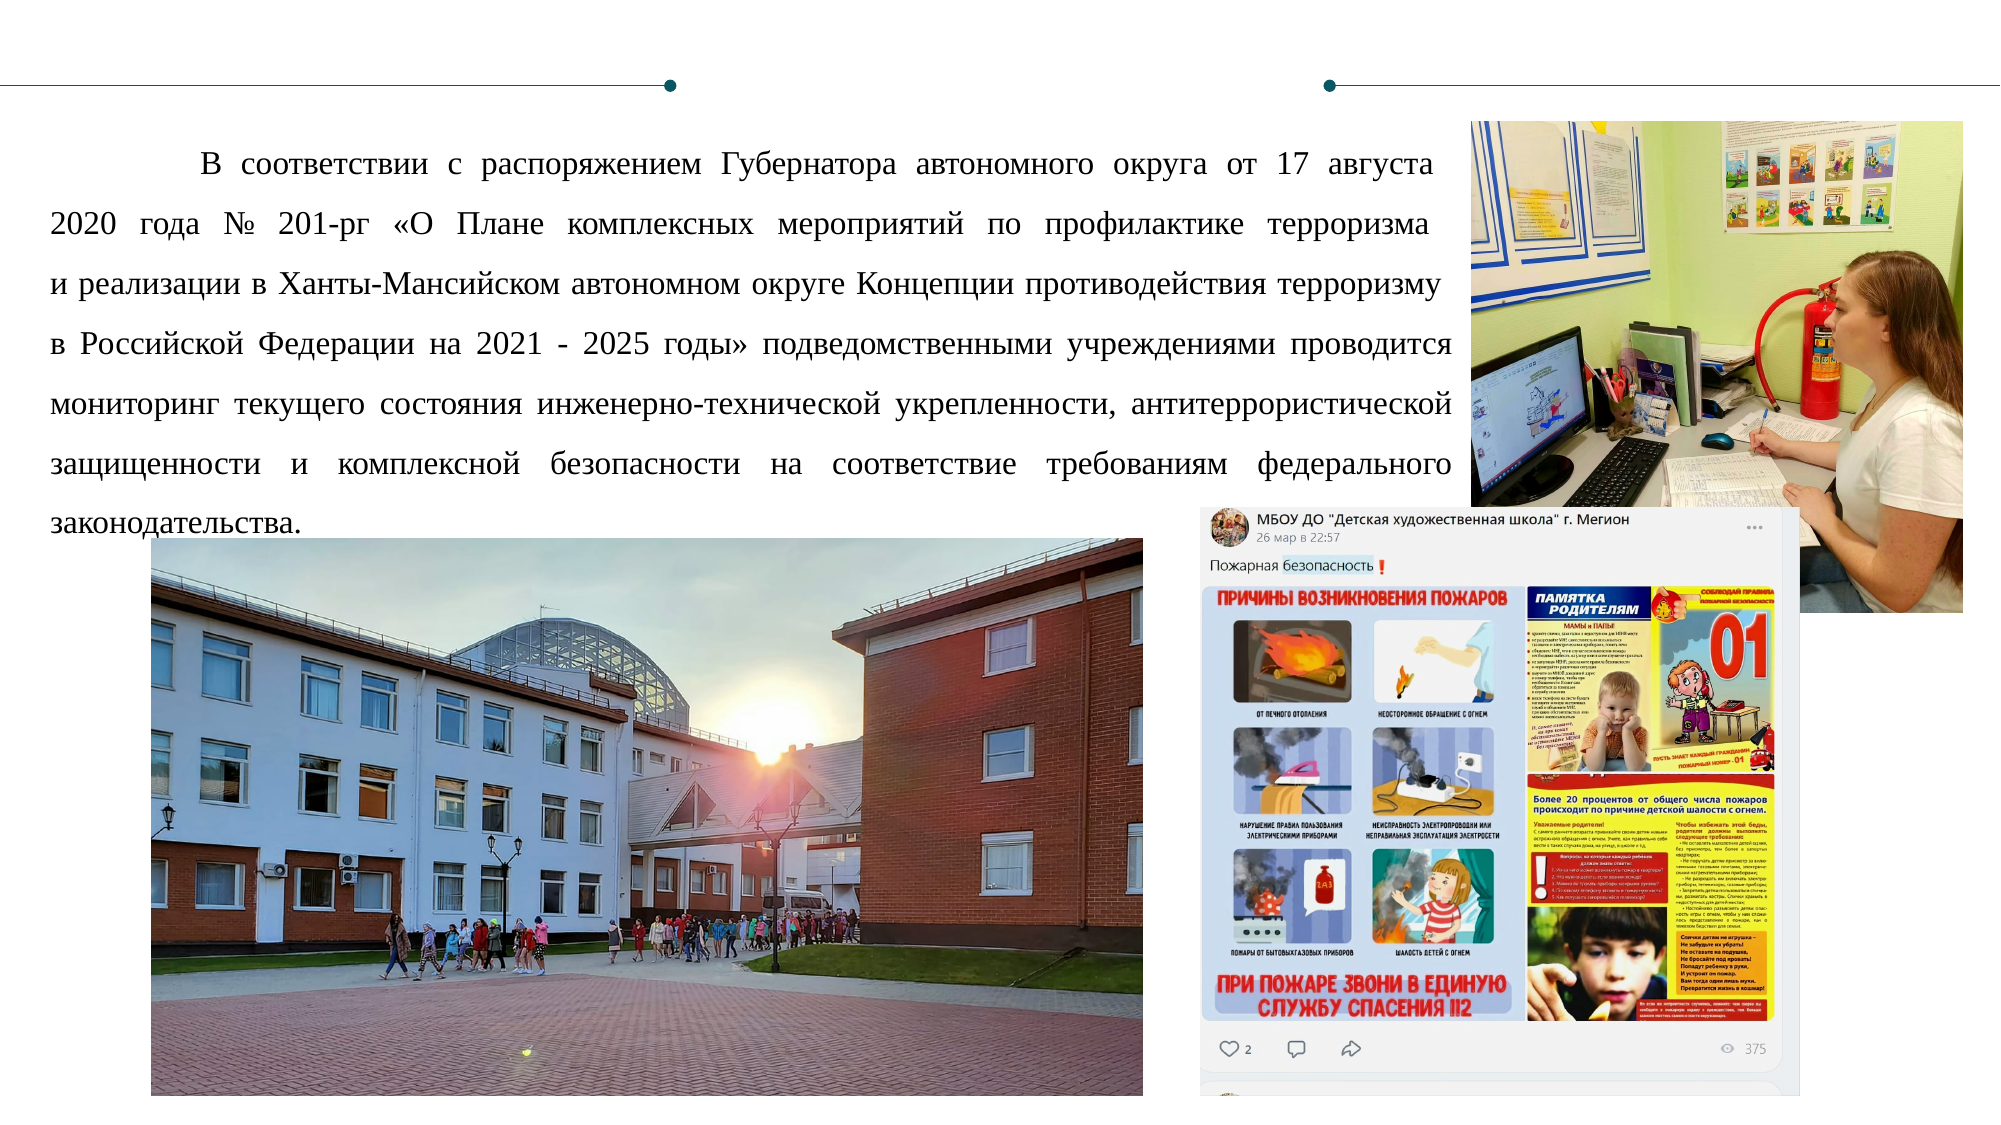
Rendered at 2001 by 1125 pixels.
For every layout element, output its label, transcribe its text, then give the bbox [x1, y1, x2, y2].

picture [151, 538, 1143, 1096]
picture [1200, 121, 1963, 1096]
text_box [37, 31, 1963, 165]
text_box В соответствии с распоряжением Губернатора автономного округа от 17 августа 2020 года № 201-рг «О Плане комплексных мероприятий по профилактике терроризма и реализации в Ханты-Мансийском автономном округе Концепции противодействия терроризму в Российской Федерации на 2021 - 2025 годы» подведомственными учреждениями проводится мониторинг текущего состояния инженерно-технической укрепленности, антитеррористической защищенности и комплексной безопасности на соответствие требованиям федерального законодательства. [49, 121, 1455, 541]
